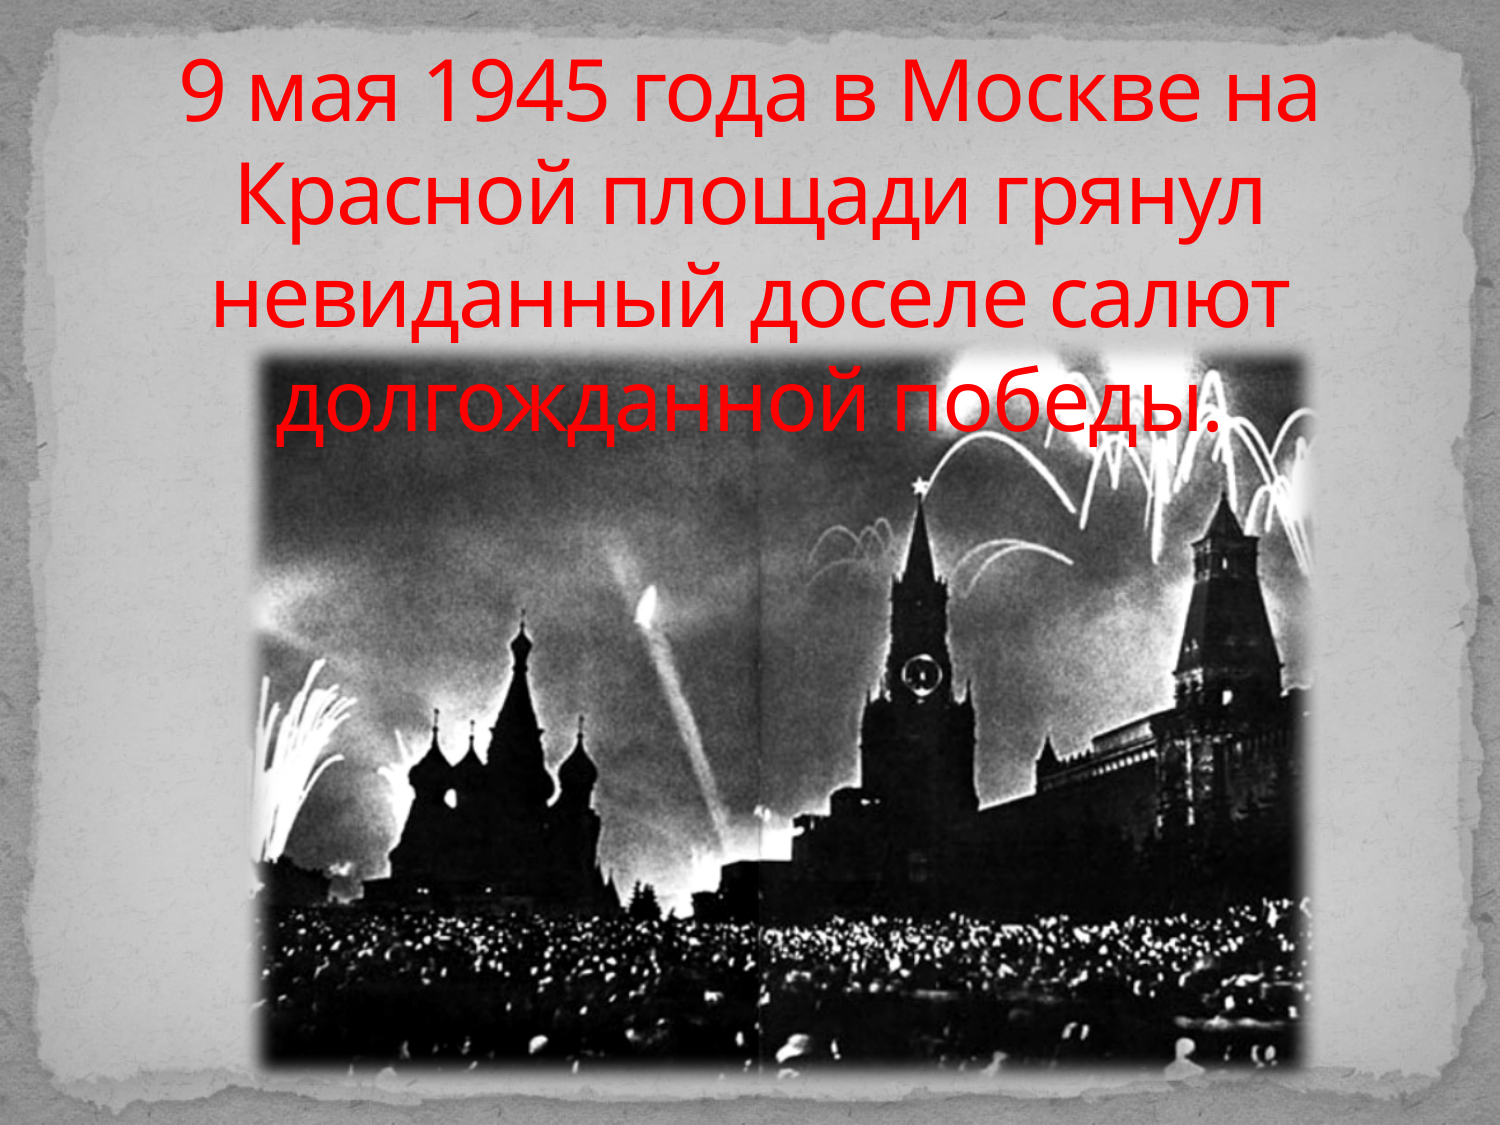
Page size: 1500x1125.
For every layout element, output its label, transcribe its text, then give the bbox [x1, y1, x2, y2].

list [243, 339, 1322, 1087]
title 9 мая 1945 года в Москве на Красной площади грянул невиданный доселе салют долгожданной победы. [74, 24, 1425, 457]
